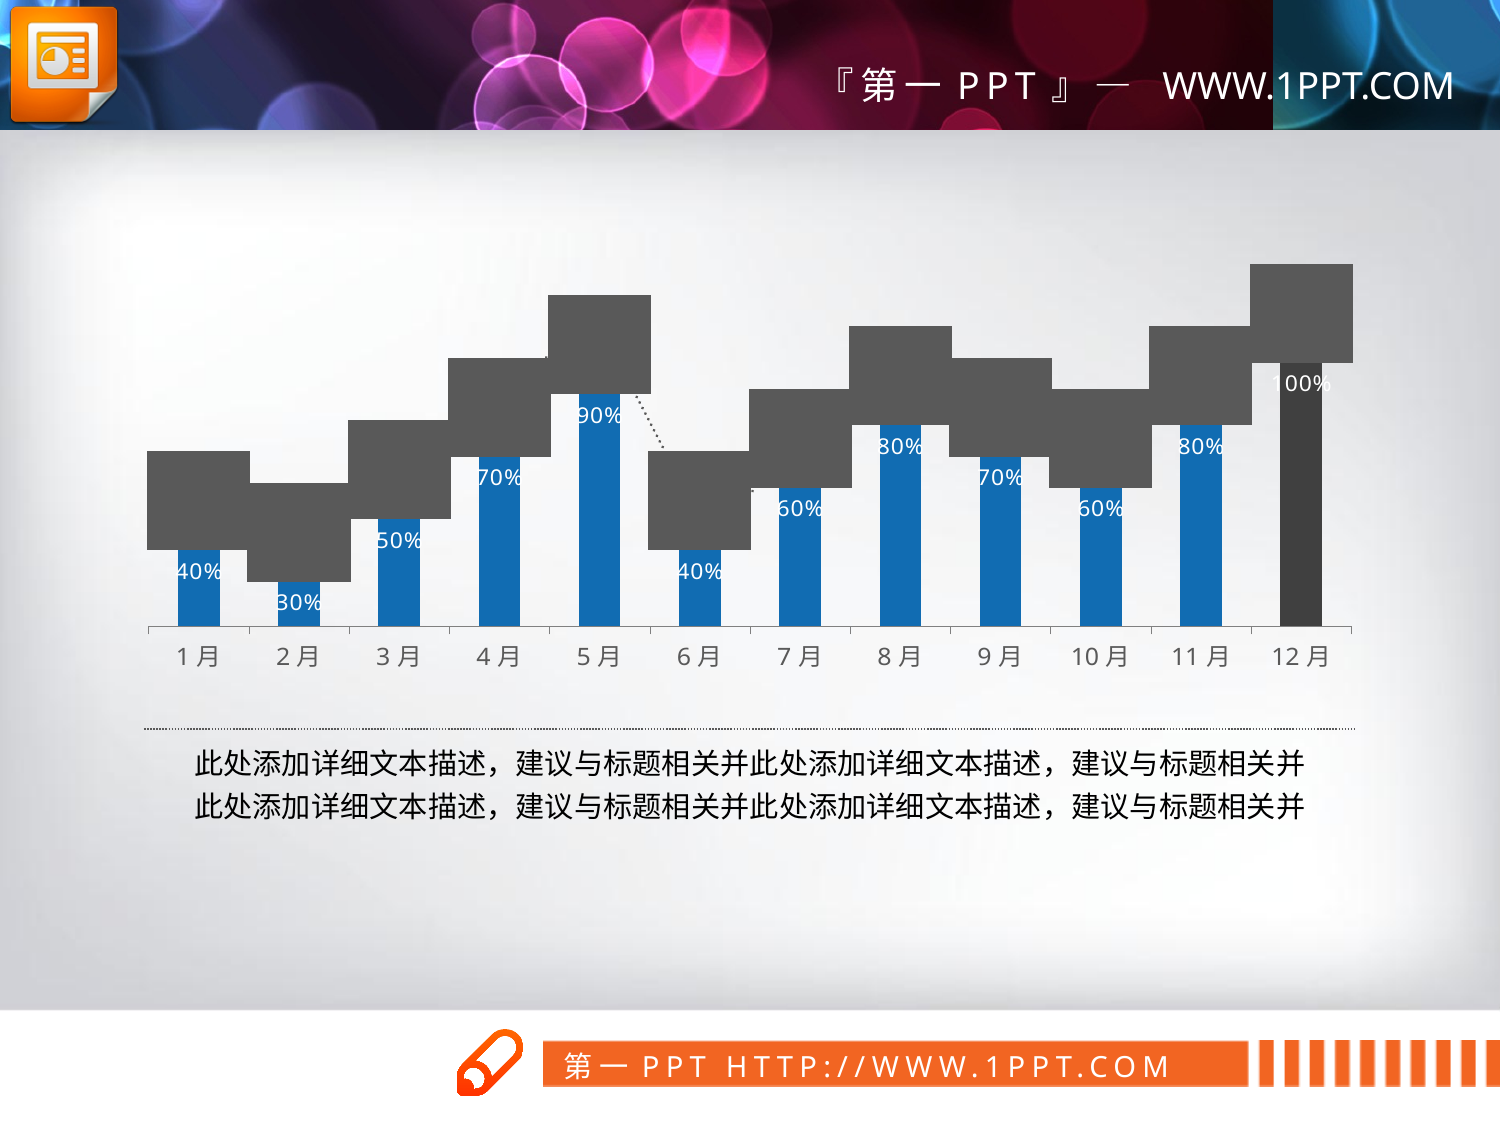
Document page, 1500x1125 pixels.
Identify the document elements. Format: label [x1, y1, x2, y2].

chart [133, 264, 1367, 674]
picture [543, 1040, 1500, 1087]
text_box [124, 728, 1376, 922]
picture [0, 0, 1500, 1012]
